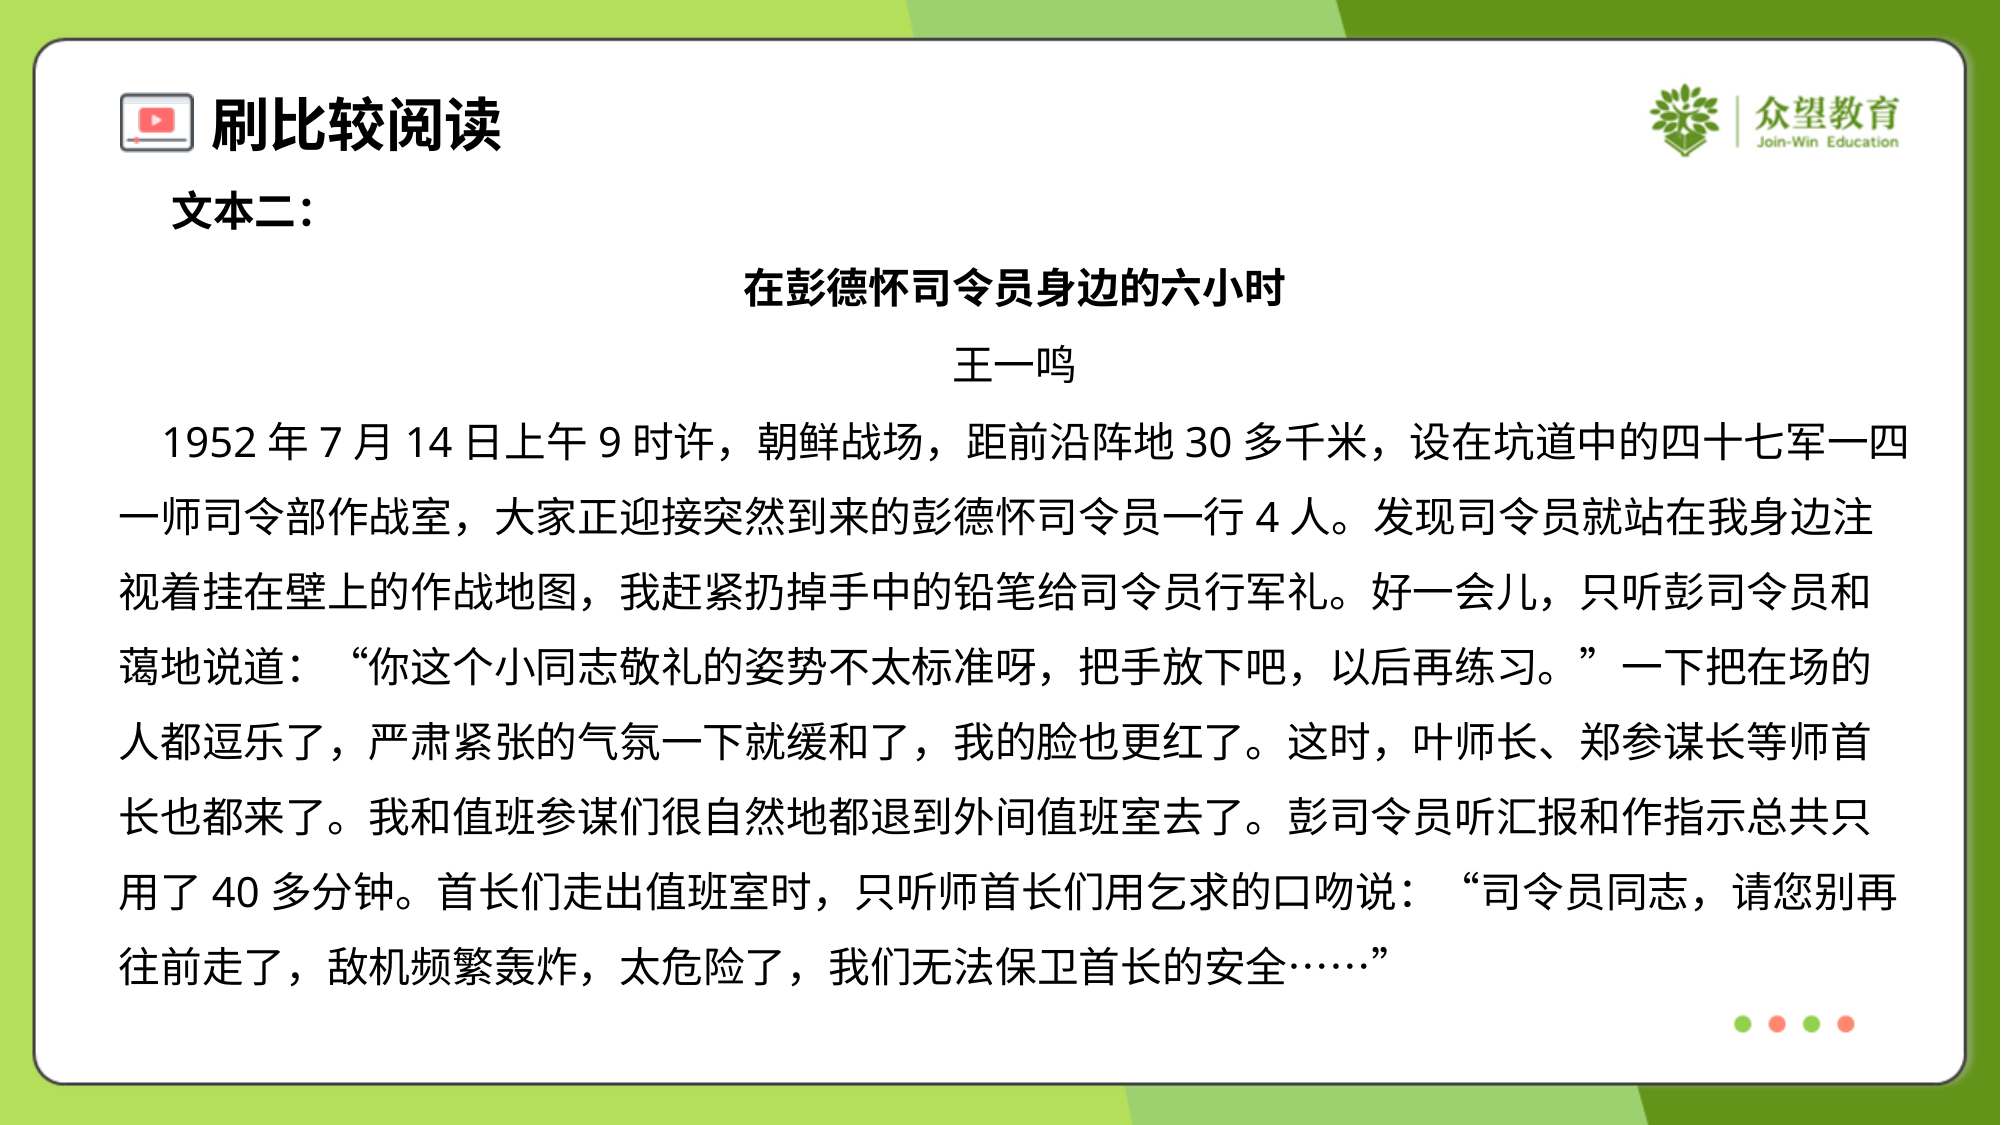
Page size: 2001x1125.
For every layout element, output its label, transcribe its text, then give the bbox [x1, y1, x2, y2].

picture [0, 0, 2000, 1125]
text_box 文本二： 在彭德怀司令员身边的六小时 王一鸣 1952年7月14日上午9时许，朝鲜战场，距前沿阵地30多千米，设在坑道中的四十七军一四 一师司令部作战室，大家正迎接突然到来的彭德怀司令员一行4人。发现司令员就站在我身边注 视着挂在壁上的作战地图，我赶紧扔掉手中的铅笔给司令员行军礼。好一会儿，只听彭司令员和 蔼地说道：“你这个小同志敬礼的姿势不太标准呀，把手放下吧，以后再练习。”一下把在场的 人都逗乐了，严肃紧张的气氛一下就缓和了，我的脸也更红了。这时，叶师长、郑参谋长等师首 长也都来了。我和值班参谋们很自然地都退到外间值班室去了。彭司令员听汇报和作指示总共只 用了40多分钟。首长们走出值班室时，只听师首长们用乞求的口吻说：“司令员同志，请您别再 往前走了，敌机频繁轰炸，太危险了，我们无法保卫首长的安全……” [118, 159, 1883, 991]
